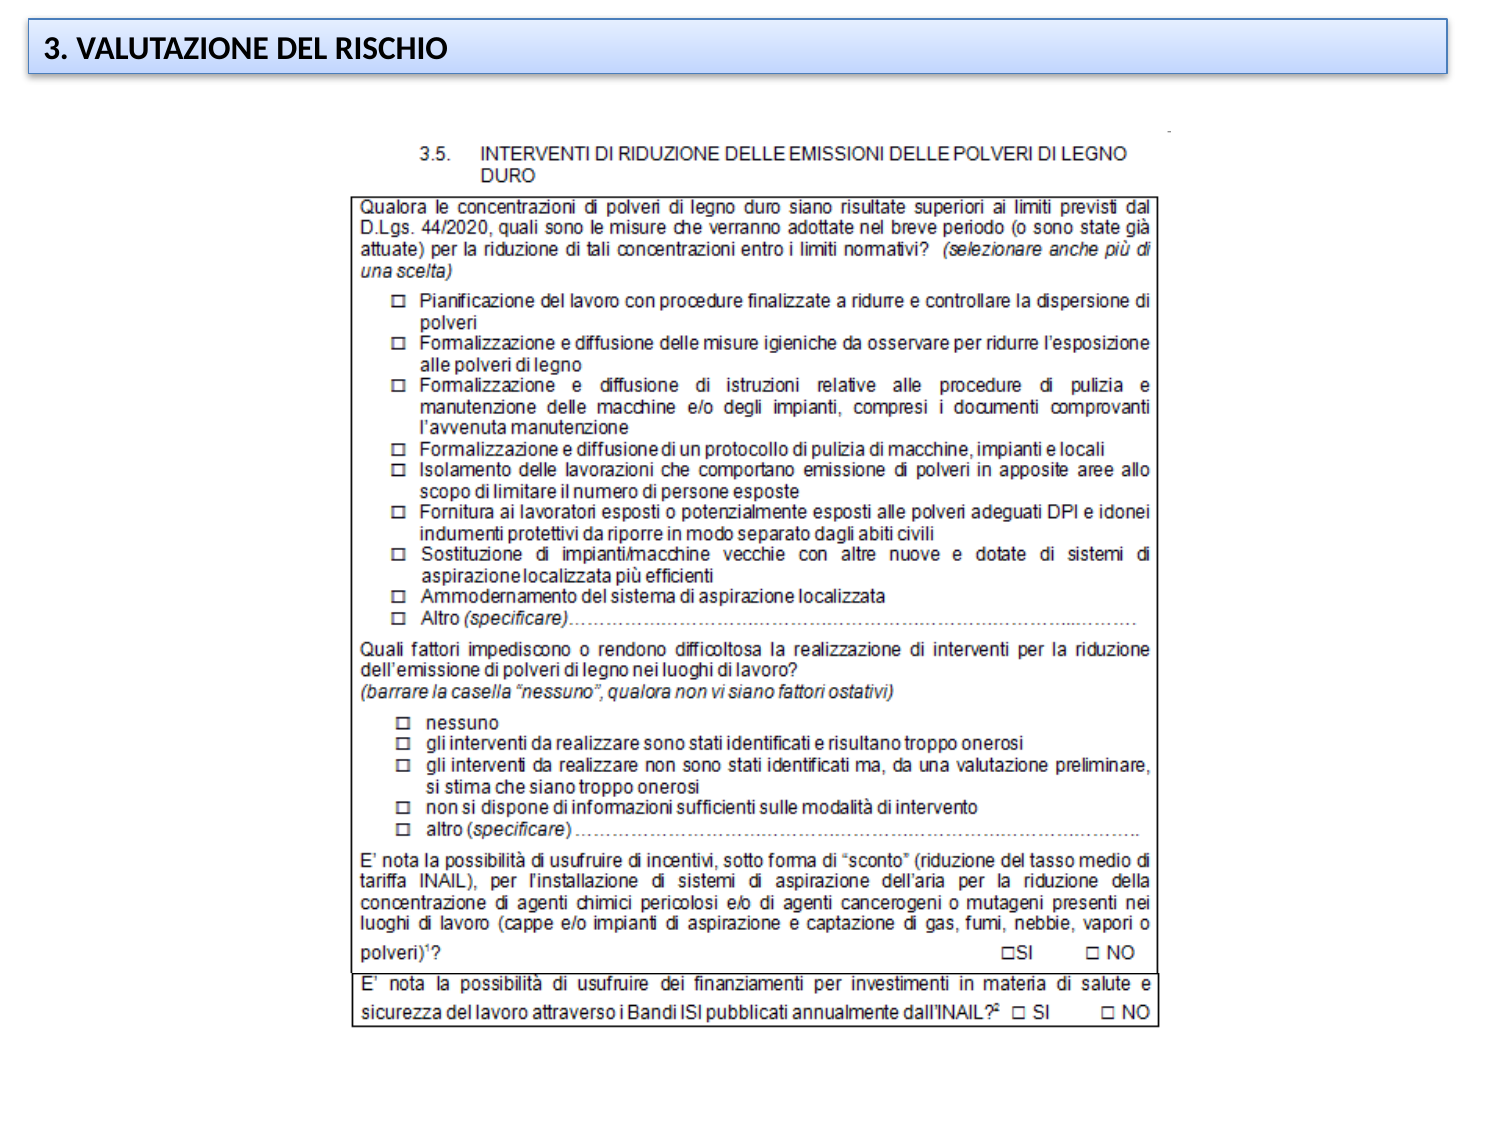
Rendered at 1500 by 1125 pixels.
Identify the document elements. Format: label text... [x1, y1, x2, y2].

picture [329, 131, 1171, 1037]
text_box 3. VALUTAZIONE DEL RISCHIO [28, 18, 1448, 74]
